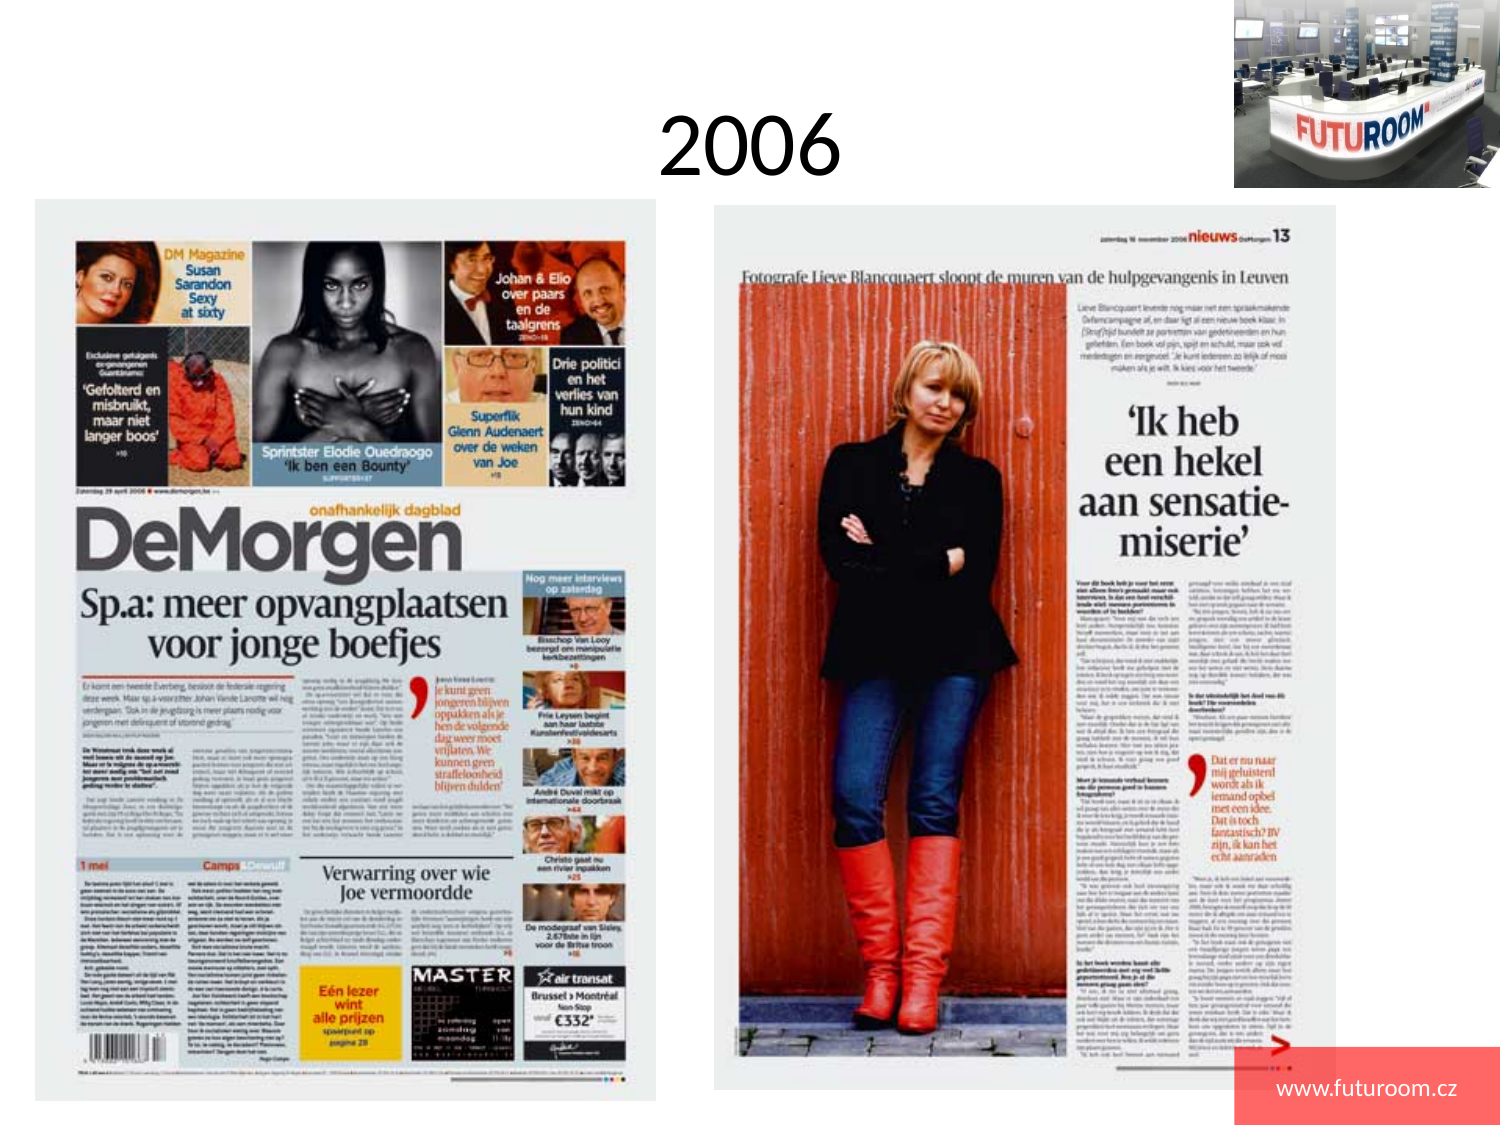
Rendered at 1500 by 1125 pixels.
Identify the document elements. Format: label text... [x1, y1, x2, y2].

title 2006 [75, 45, 1425, 233]
picture [34, 198, 656, 1101]
picture [714, 205, 1336, 1091]
picture [1234, 0, 1500, 188]
text_box www.futuroom.cz [1232, 1045, 1500, 1125]
